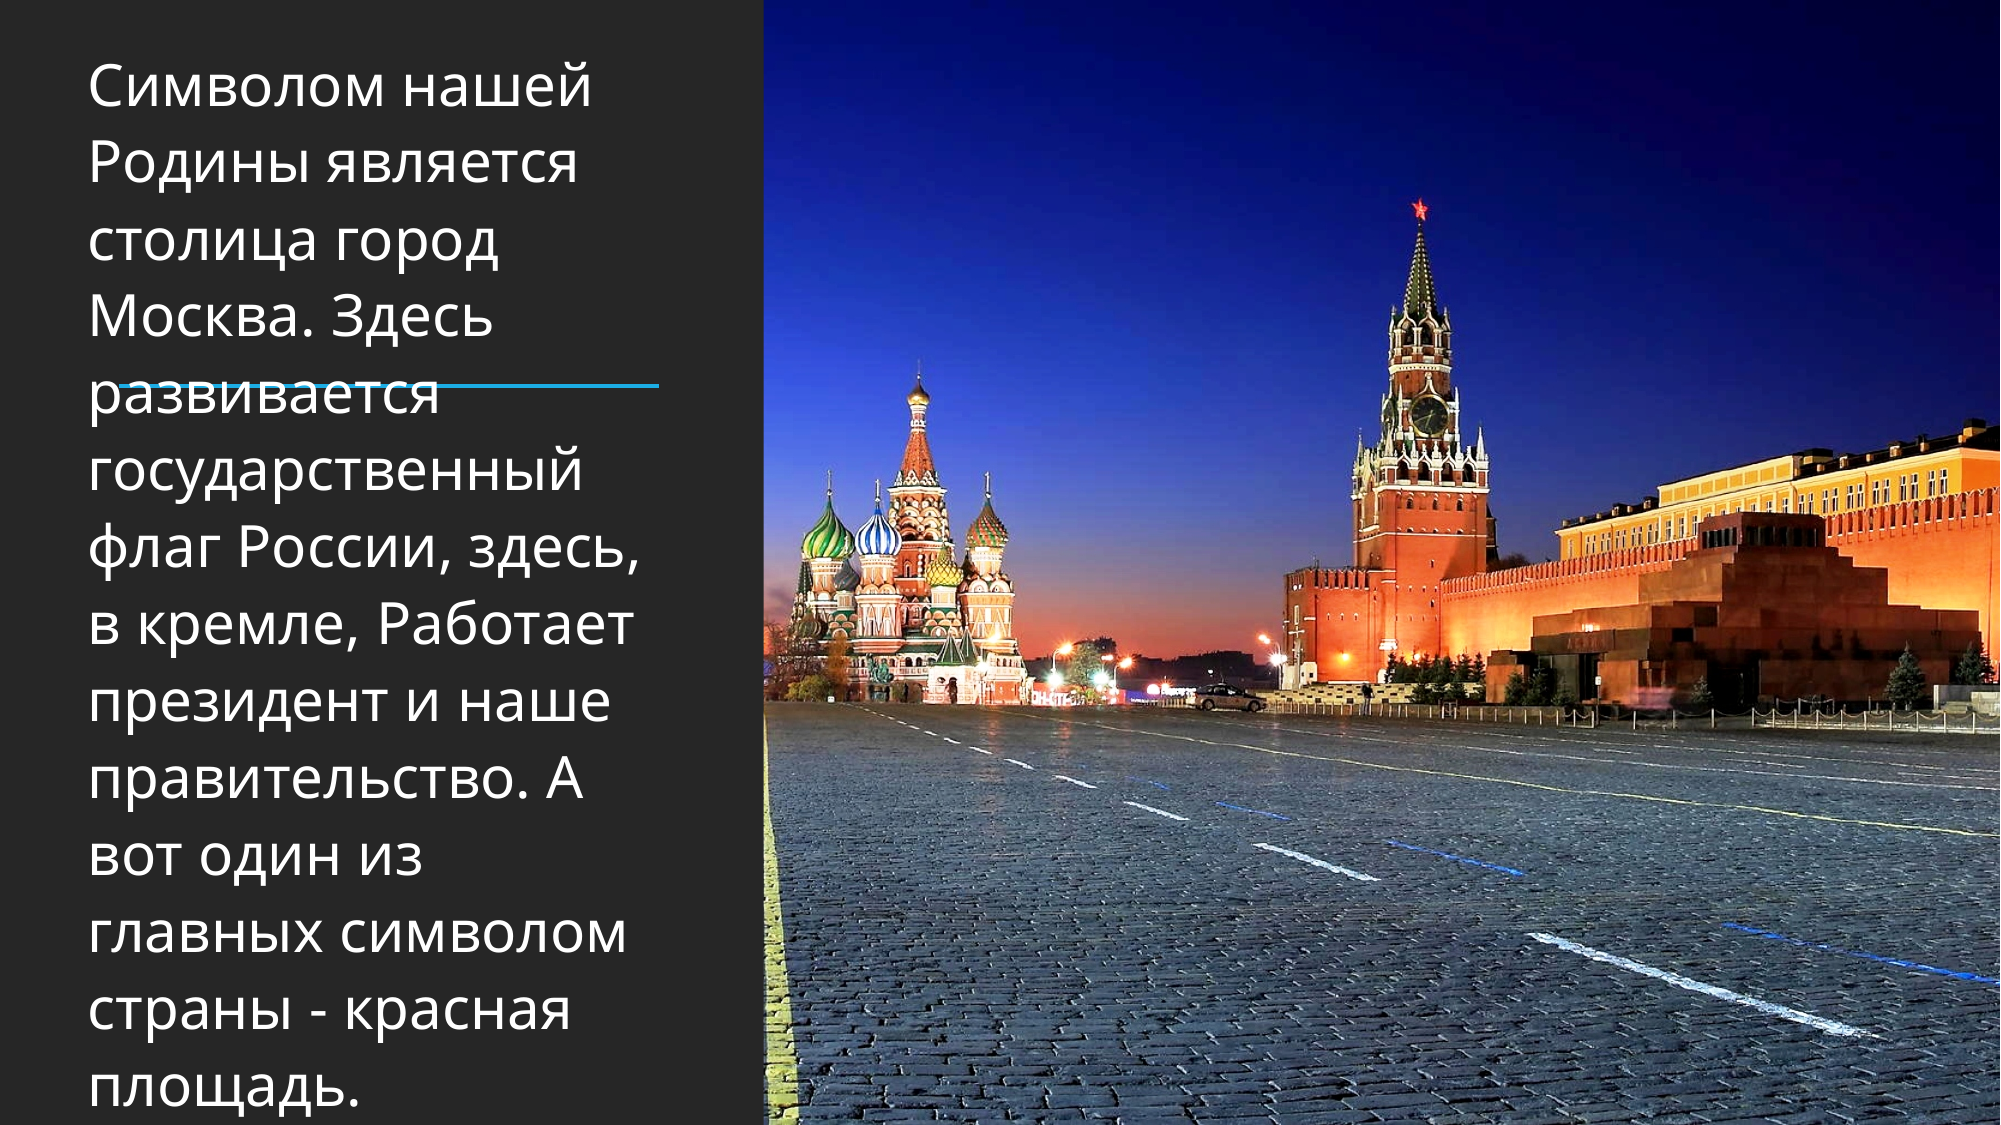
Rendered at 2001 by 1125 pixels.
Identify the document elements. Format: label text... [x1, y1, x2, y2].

list Символом нашей Родины является столица город Москва. Здесь развивается государственный флаг России, здесь, в кремле, Работает президент и наше правительство. А вот один из главных символом страны - красная площадь. [72, 33, 672, 966]
picture [762, 0, 2000, 1125]
text_box [0, 0, 762, 1125]
